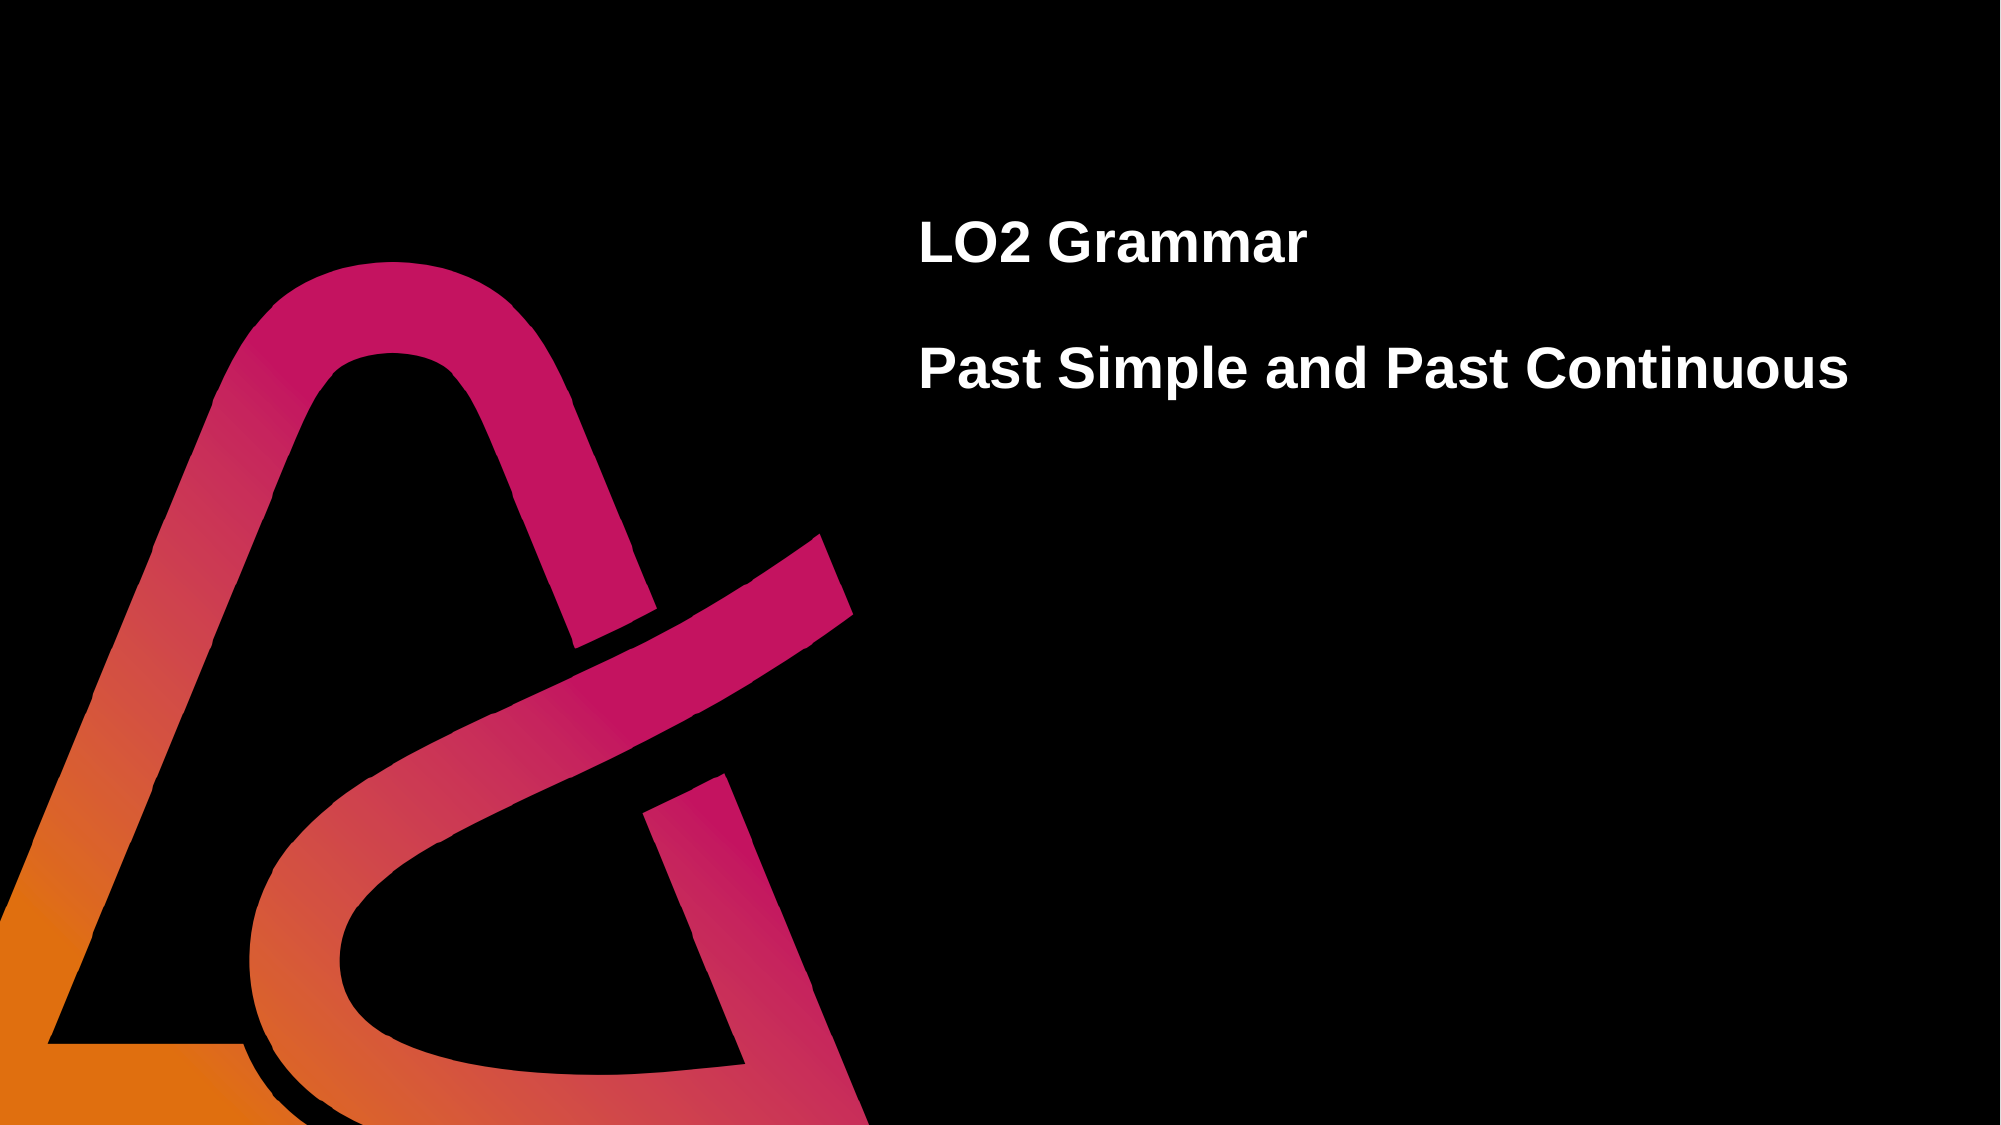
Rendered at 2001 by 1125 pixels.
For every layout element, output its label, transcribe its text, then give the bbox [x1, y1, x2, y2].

title LO2 Grammar Past Simple and Past Continuous [903, 110, 1870, 441]
